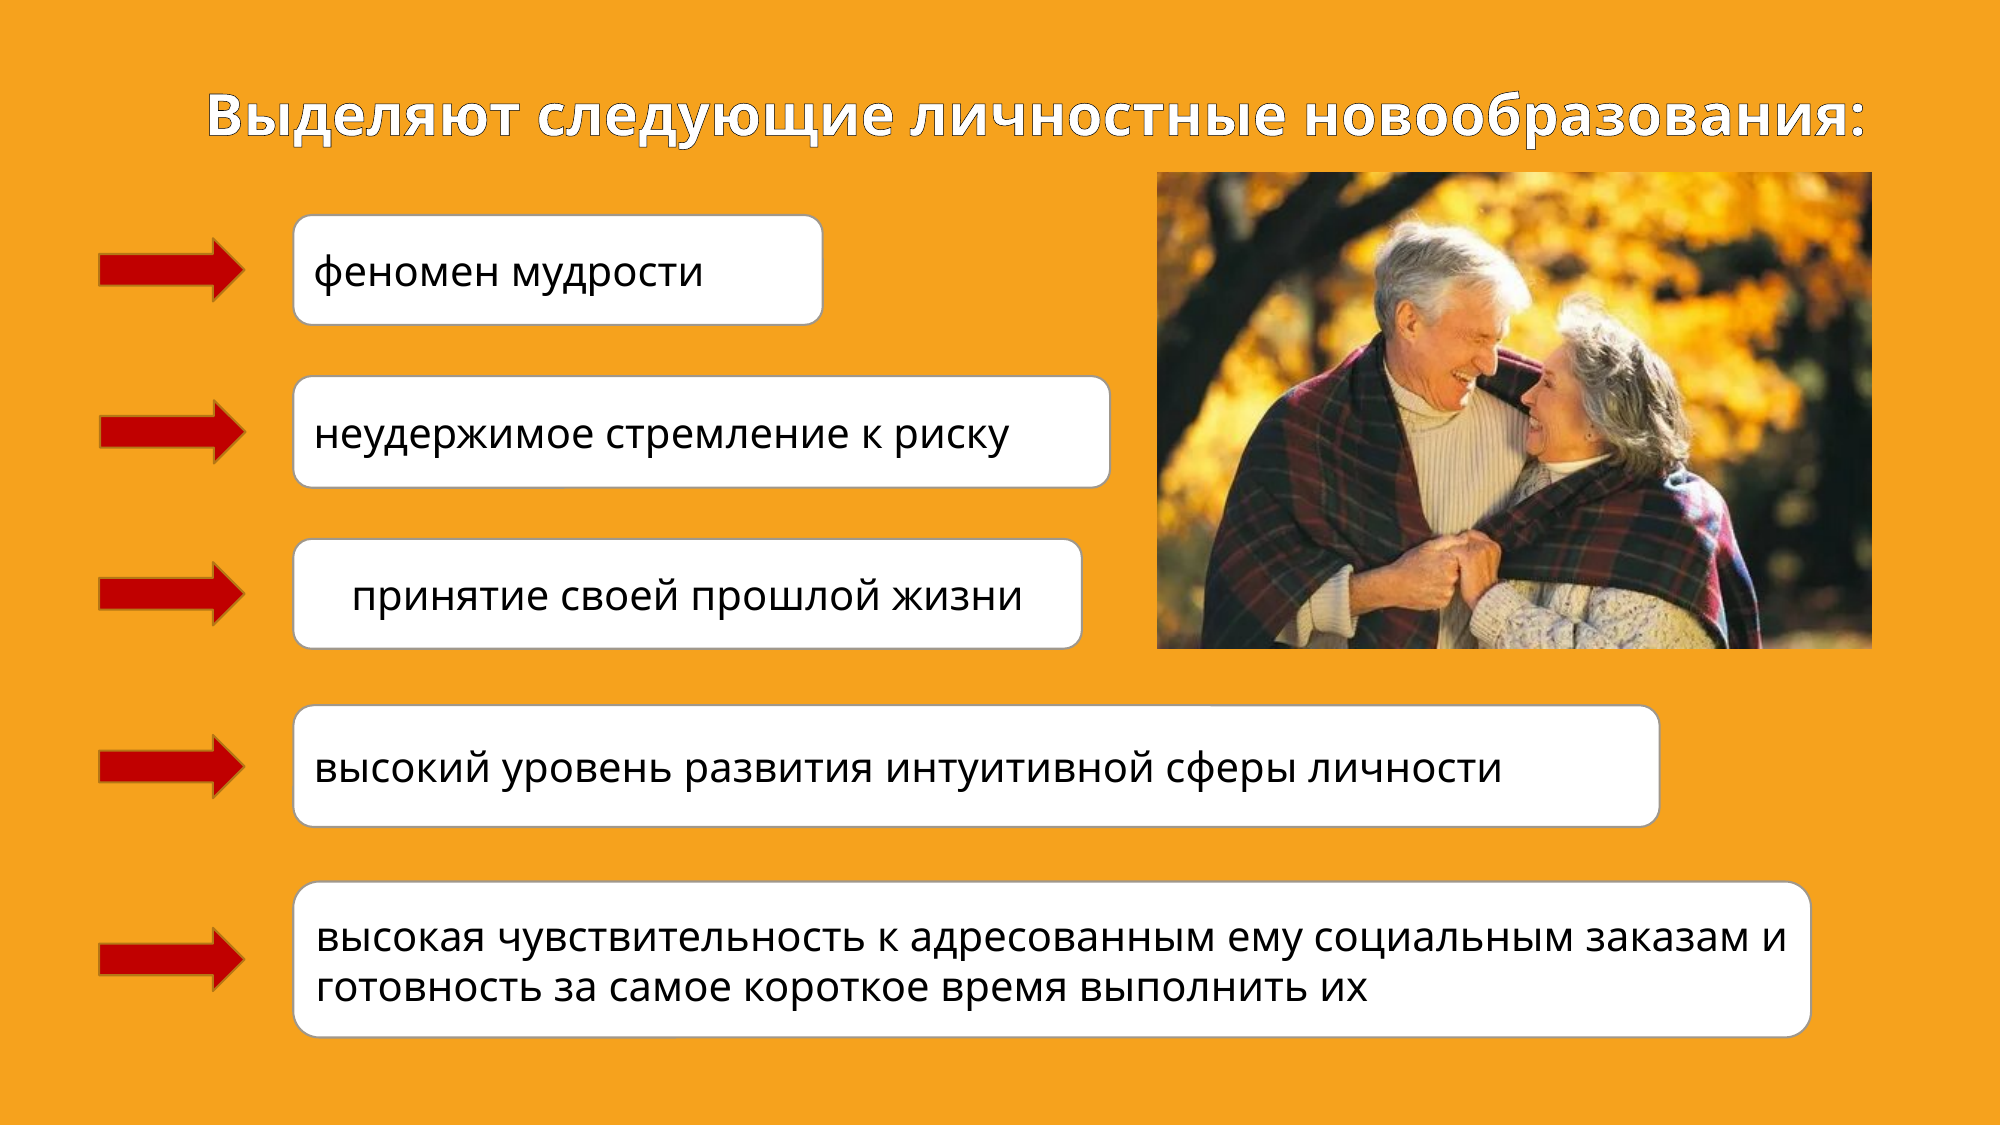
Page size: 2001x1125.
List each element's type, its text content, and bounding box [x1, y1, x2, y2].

text_box высокий уровень развития интуитивной сферы личности [292, 704, 1661, 829]
text_box [98, 733, 246, 800]
text_box [98, 561, 246, 627]
text_box Выделяют следующие личностные новообразования: [189, 69, 2000, 155]
text_box [98, 399, 247, 465]
text_box [98, 926, 246, 993]
text_box принятие своей прошлой жизни [292, 537, 1083, 650]
text_box неудержимое стремление к риску [292, 375, 1112, 489]
picture [1157, 172, 1872, 649]
text_box феномен мудрости [292, 213, 824, 326]
text_box [98, 237, 246, 303]
text_box высокая чувствительность к адресованным ему социальным заказам и готовность за самое короткое время выполнить их [292, 880, 1813, 1039]
